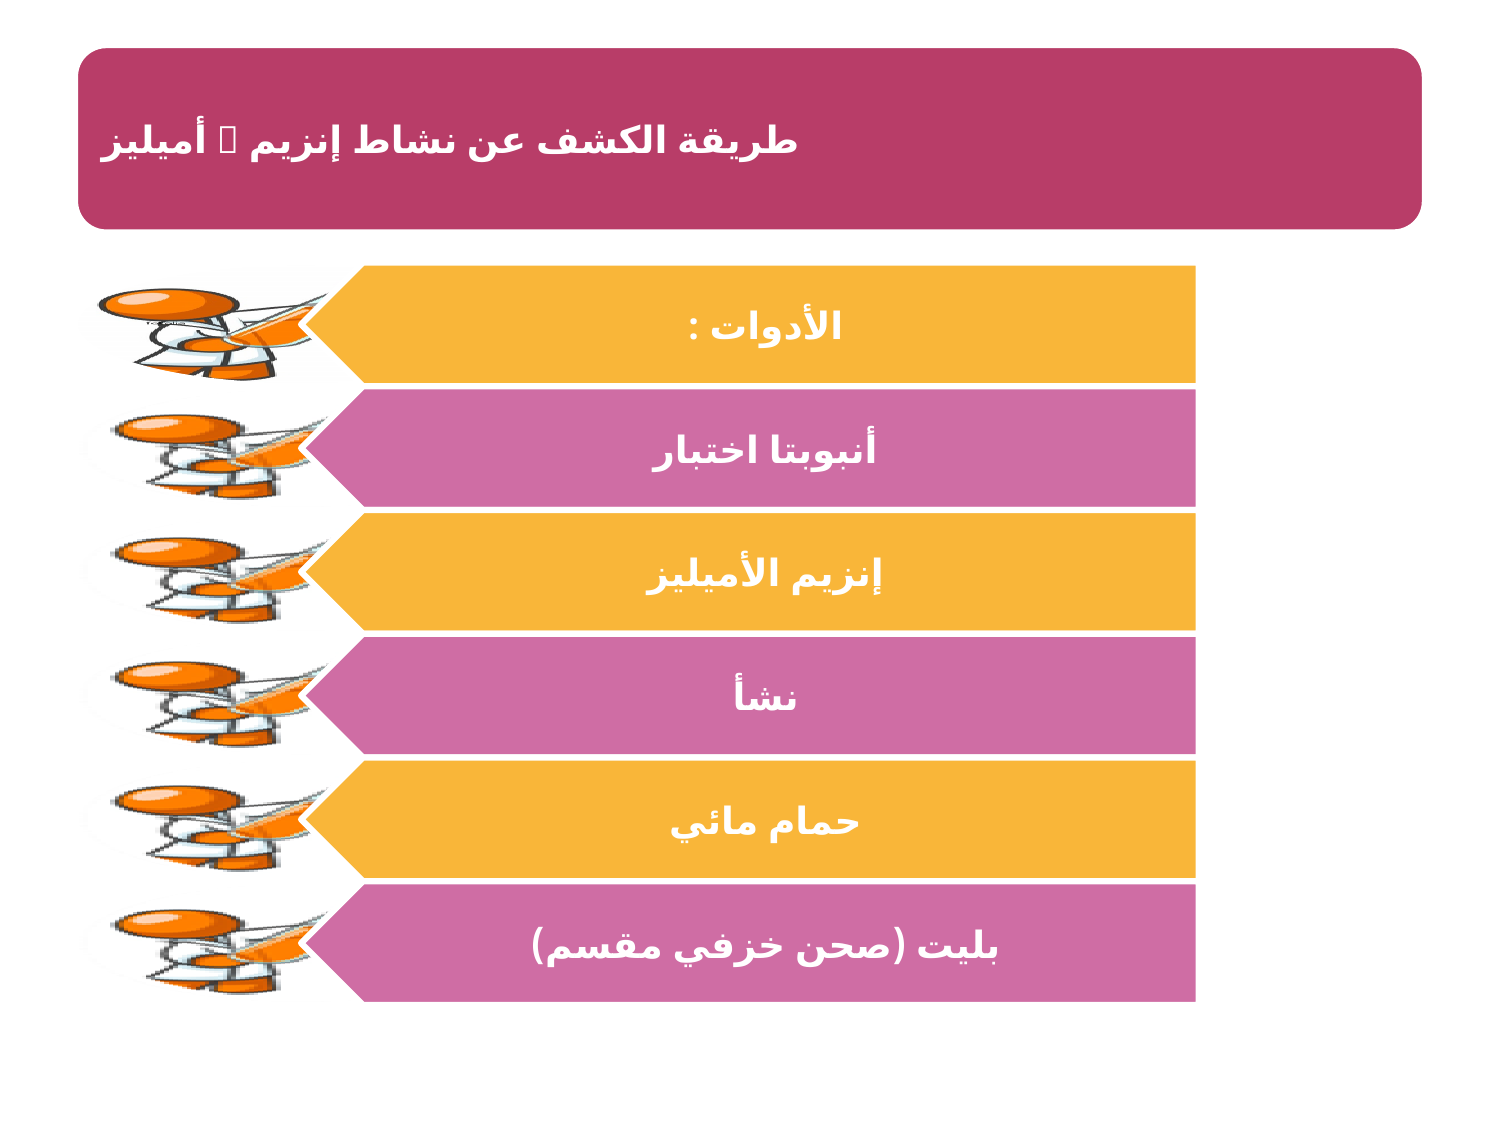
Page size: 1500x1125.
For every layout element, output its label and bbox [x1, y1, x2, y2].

list [77, 265, 1424, 1002]
text_box [78, 48, 1425, 231]
